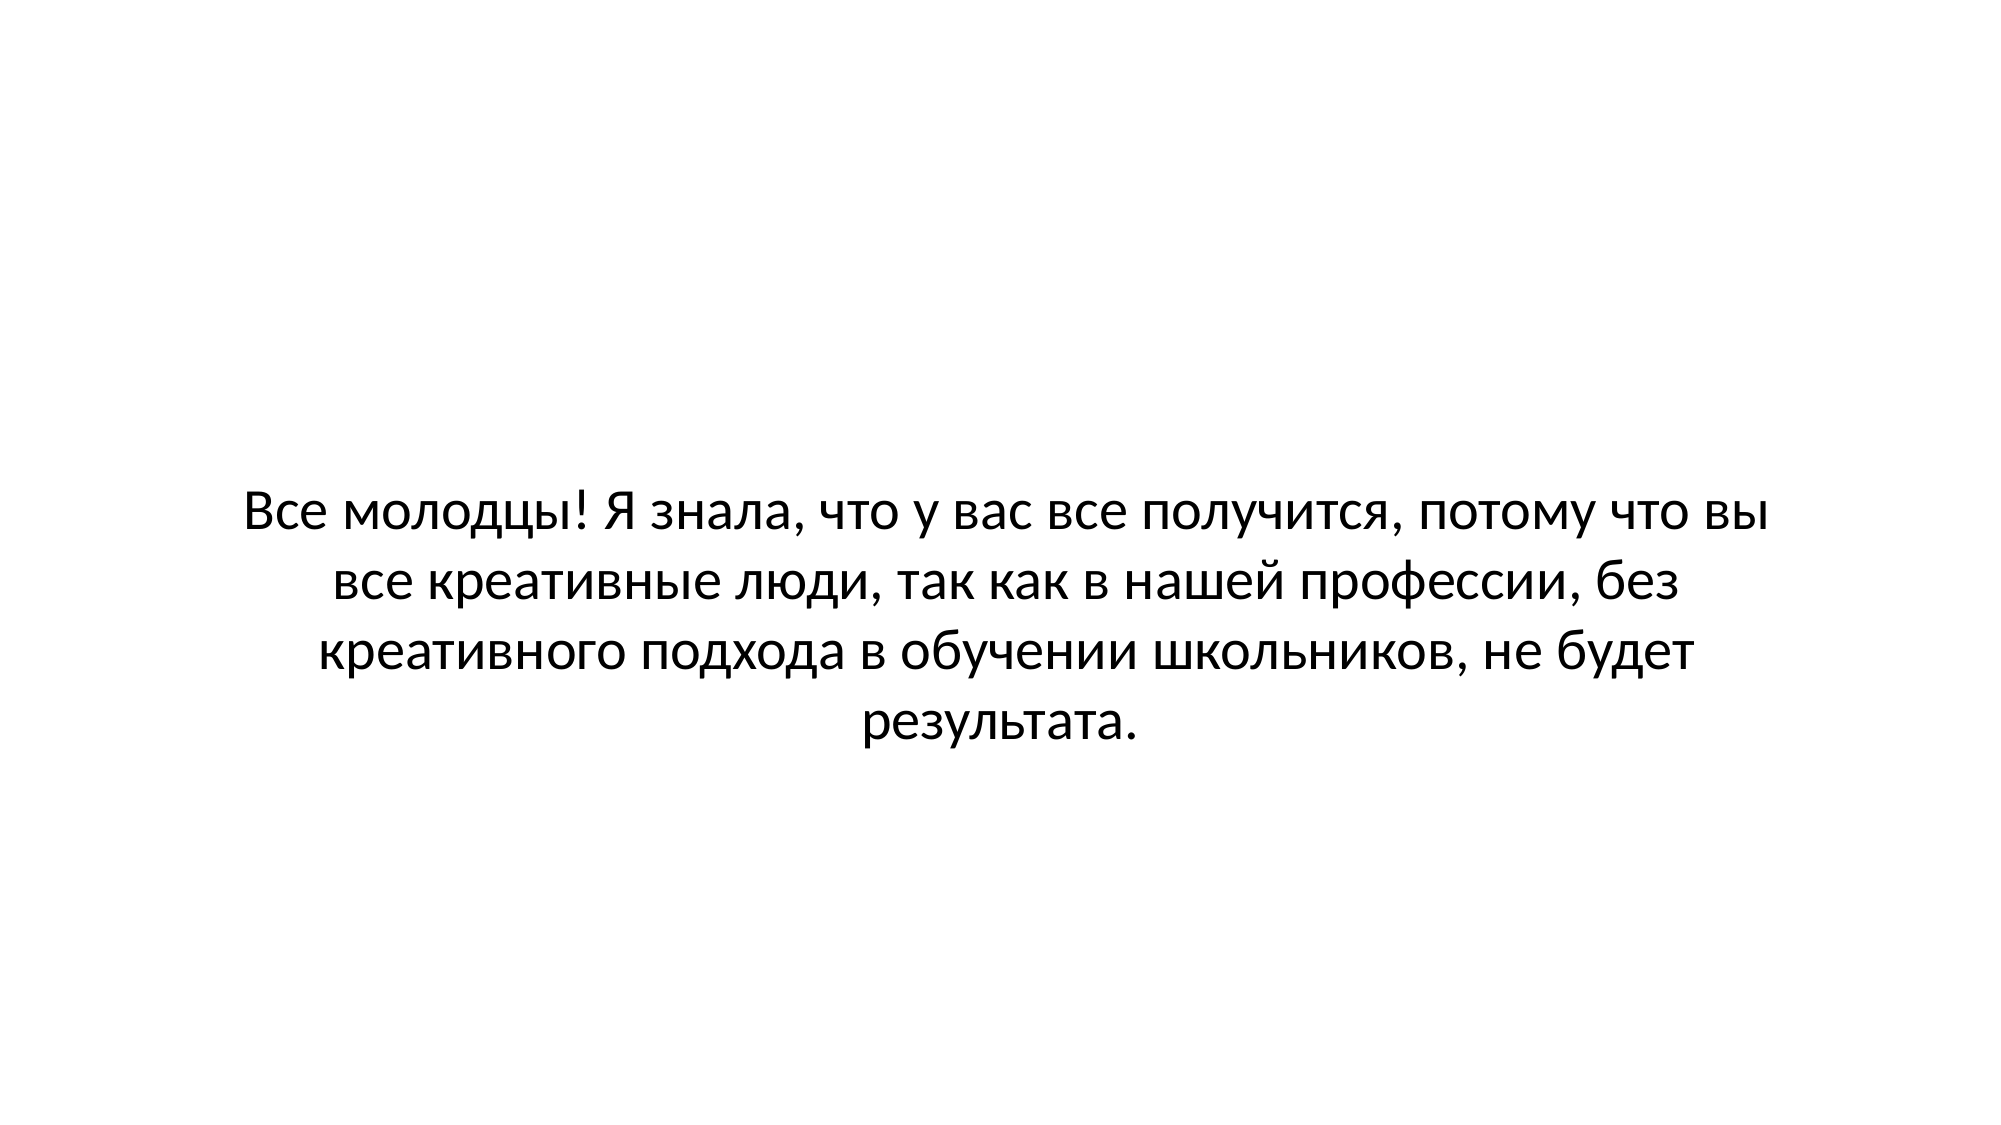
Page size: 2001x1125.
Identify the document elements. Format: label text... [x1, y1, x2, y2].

text_box Все молодцы! Я знала, что у вас все получится, потому что вы все креативные люди, так как в нашей профессии, без креативного подхода в обучении школьников, не будет результата. [188, 463, 1826, 759]
